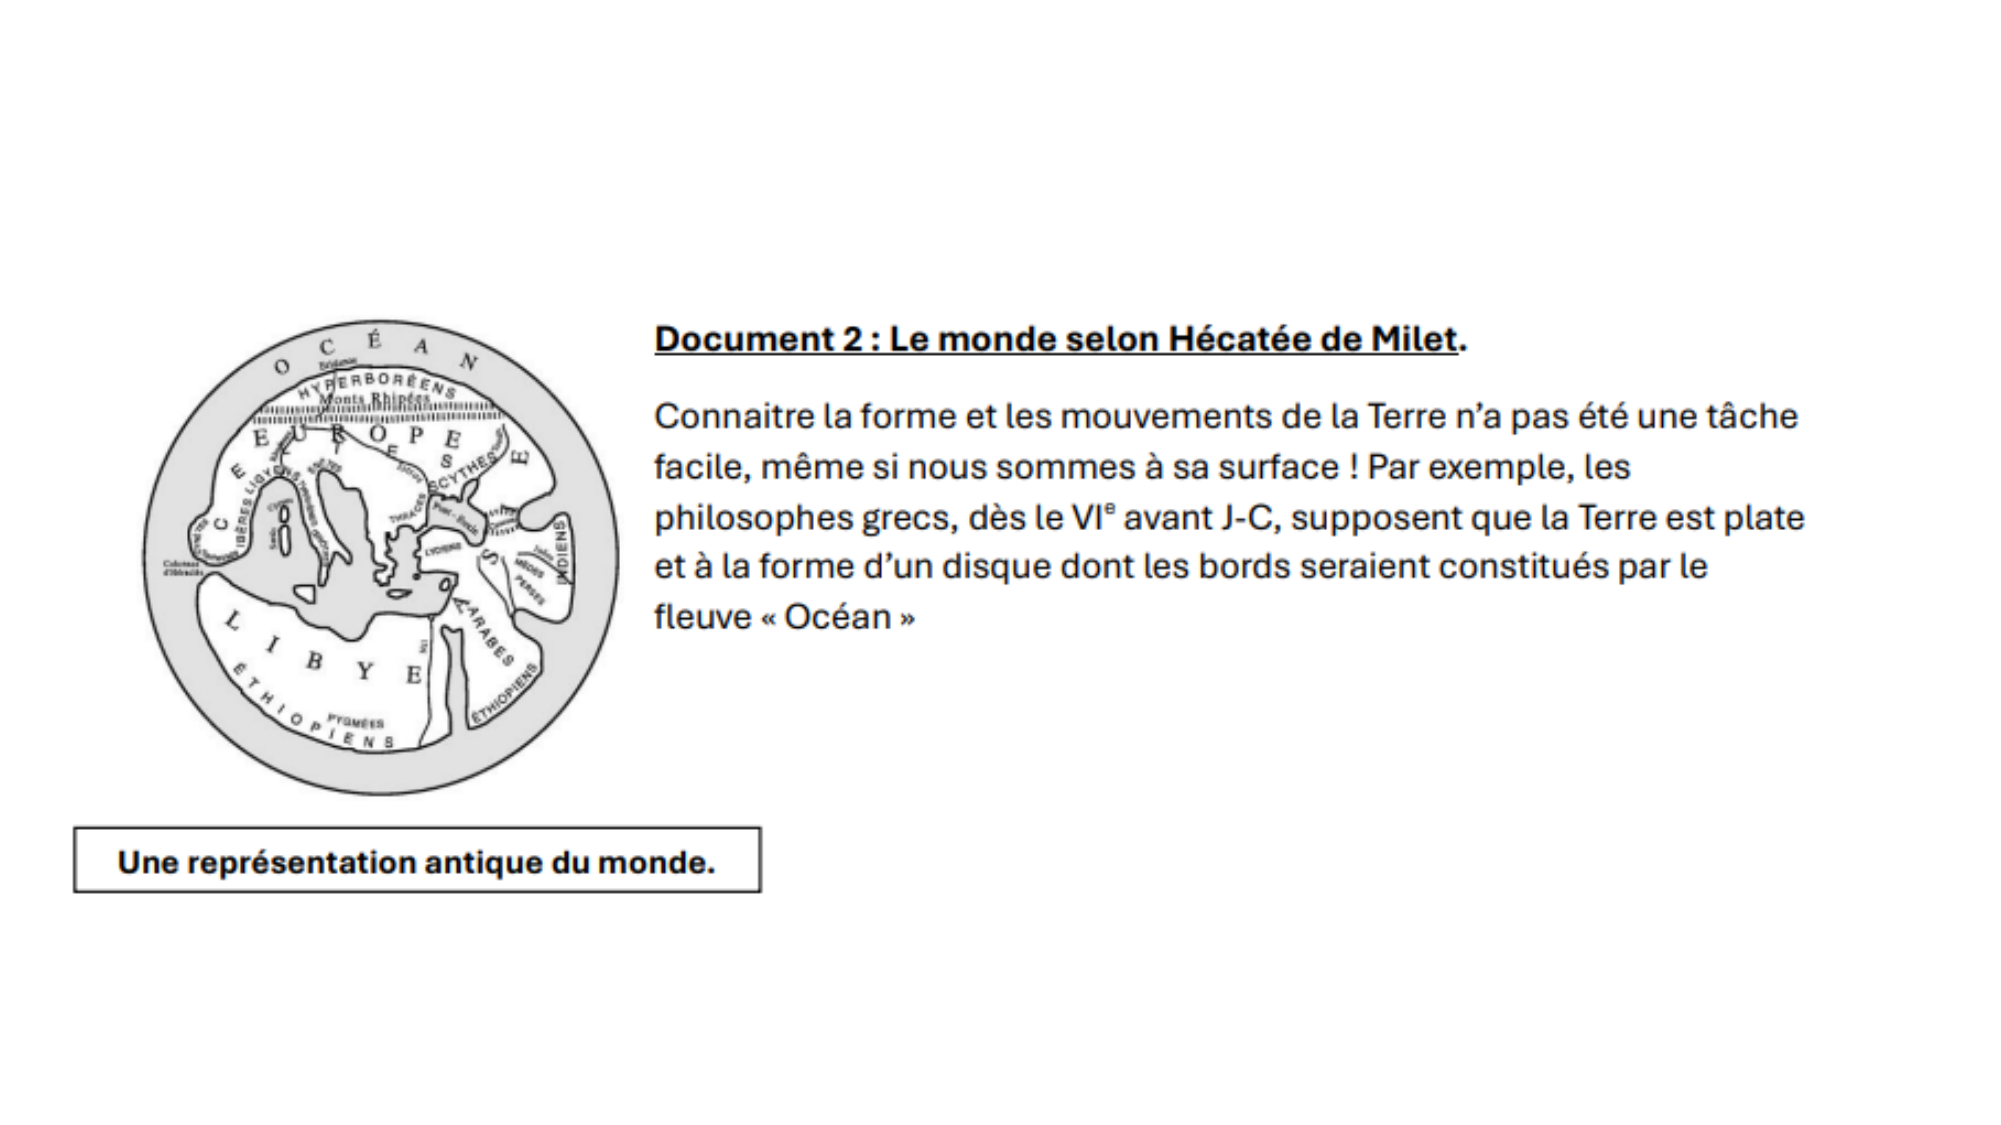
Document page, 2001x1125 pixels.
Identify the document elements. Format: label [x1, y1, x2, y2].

picture [33, 130, 1967, 930]
